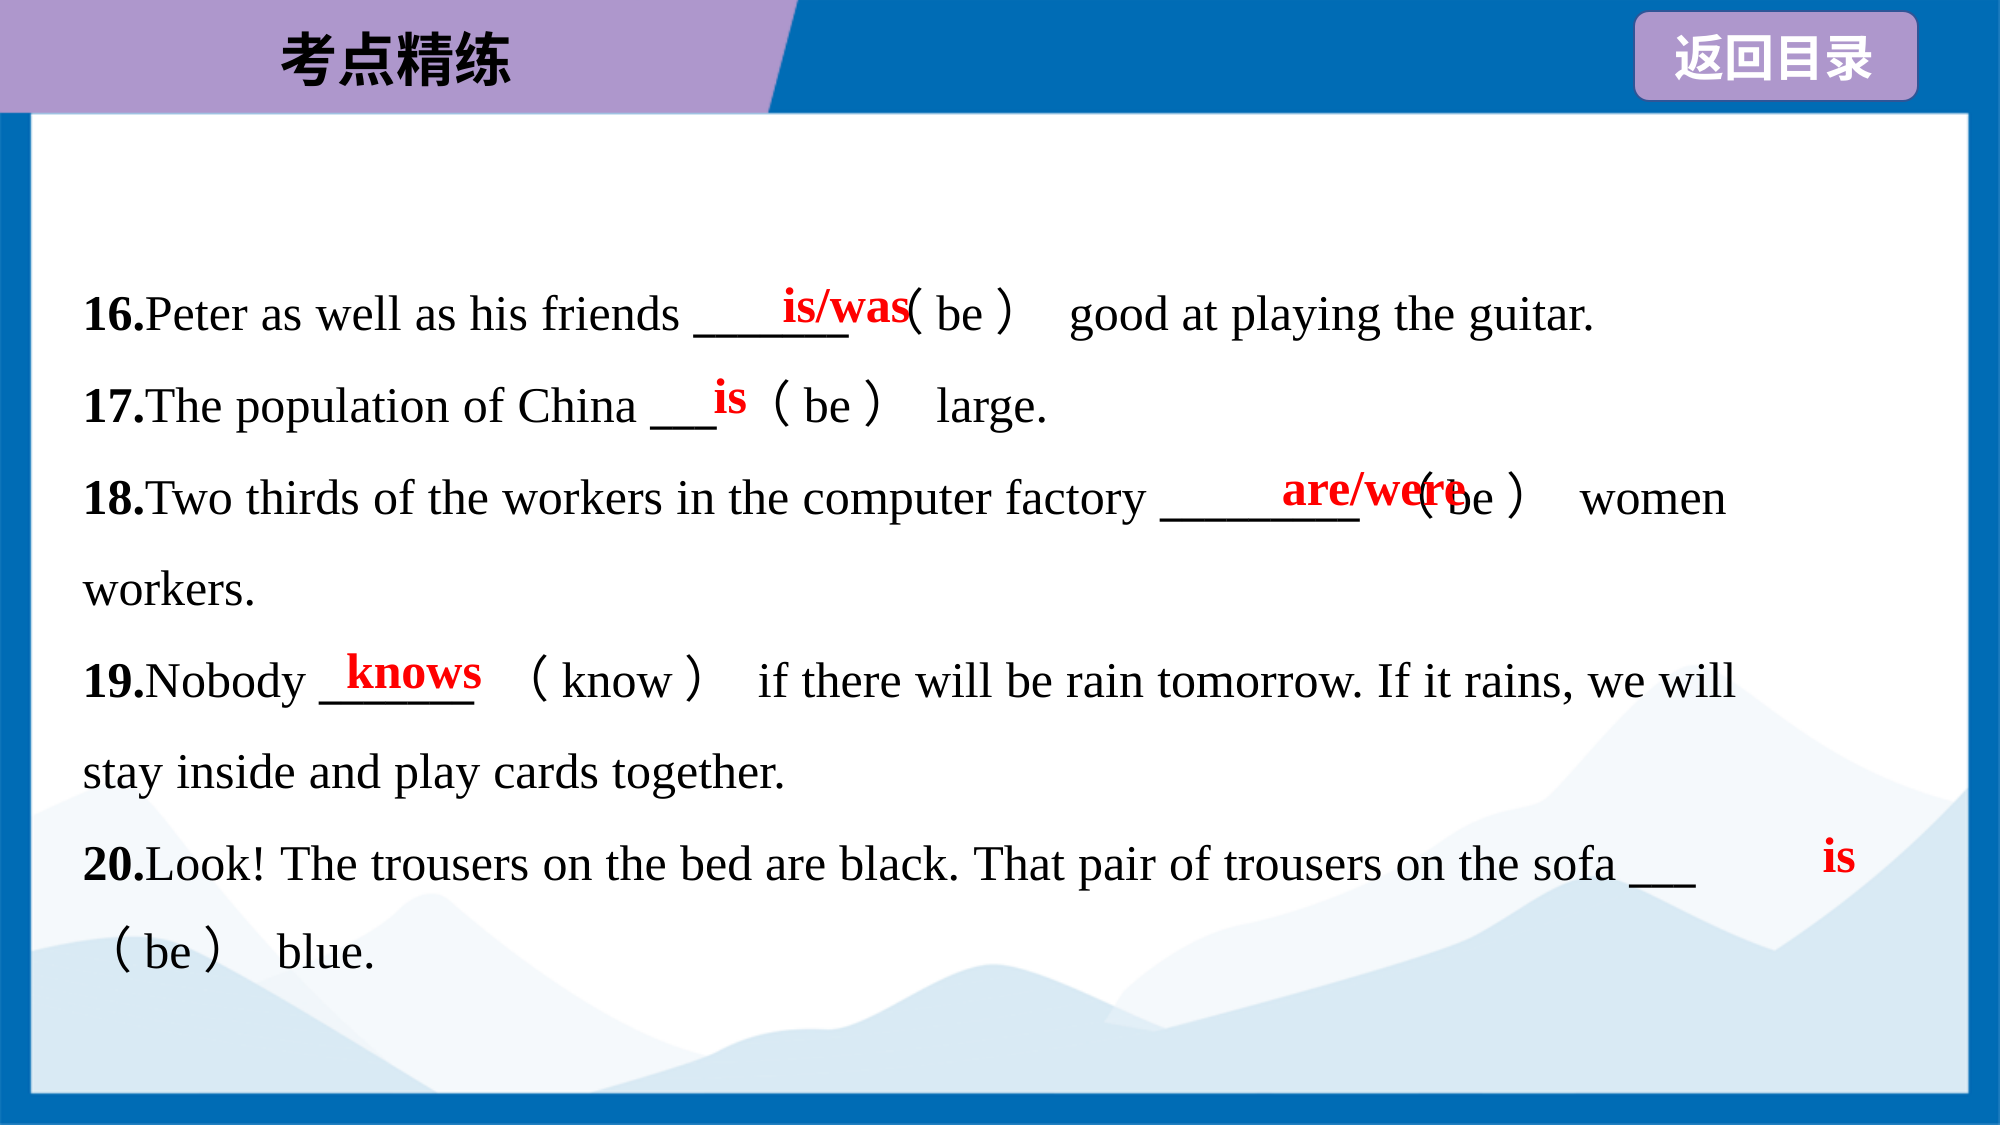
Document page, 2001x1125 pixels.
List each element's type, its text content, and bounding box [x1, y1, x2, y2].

text_box are/were [1263, 427, 1484, 507]
text_box is [1804, 794, 1874, 874]
text_box knows [327, 611, 501, 690]
text_box is [695, 336, 766, 415]
text_box is/was [764, 244, 929, 323]
text_box 16.Peter as well as his friends _______ （be） good at playing the guitar. 17.The population of China ___ （be） large. 18.Two thirds of the workers in the computer factory _________ （be） women workers. 19.Nobody _______ （know） if there will be rain tomorrow. If it rains, we will stay inside and play cards together. 20.Look! The trousers on the bed are black. That pair of trousers on the sofa ___ （be） blue. [82, 249, 1917, 969]
picture [0, 0, 2000, 1125]
